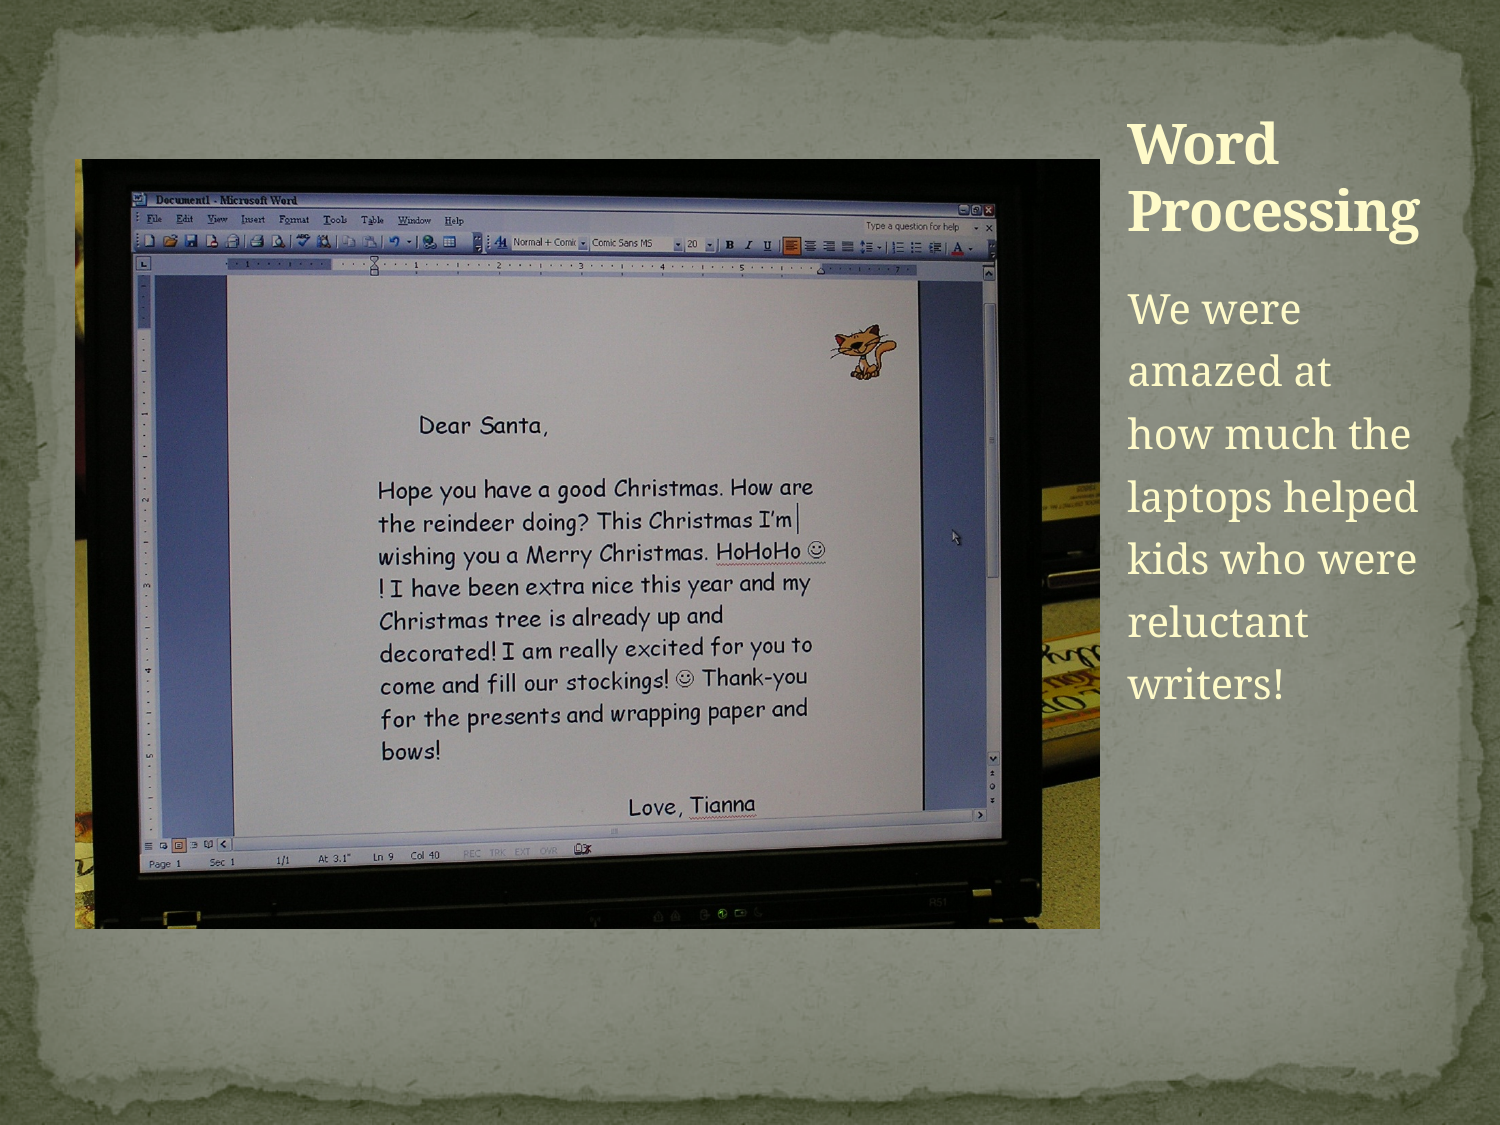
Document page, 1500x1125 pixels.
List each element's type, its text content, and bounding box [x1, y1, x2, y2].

title Word Processing [1112, 74, 1438, 250]
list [77, 162, 1099, 926]
list We were amazed at how much the laptops helped kids who were reluctant writers! [1112, 262, 1438, 875]
